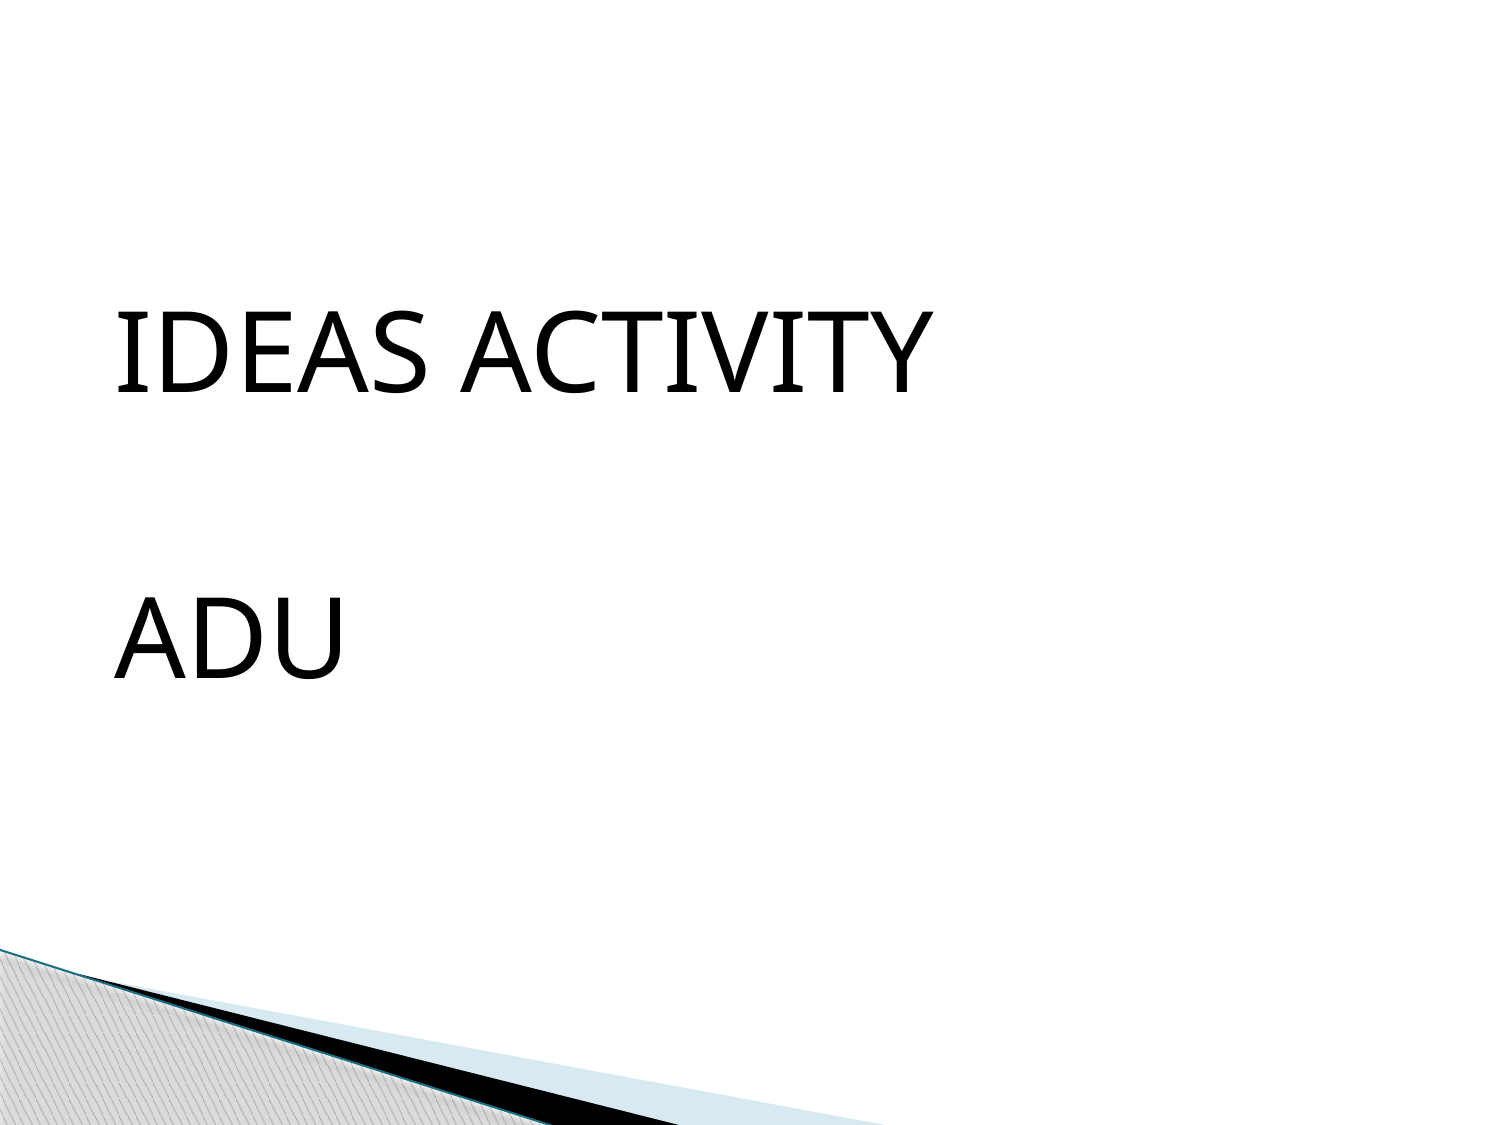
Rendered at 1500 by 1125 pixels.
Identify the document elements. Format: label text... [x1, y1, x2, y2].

list IDEAS ACTIVITY ADU [82, 128, 1432, 872]
